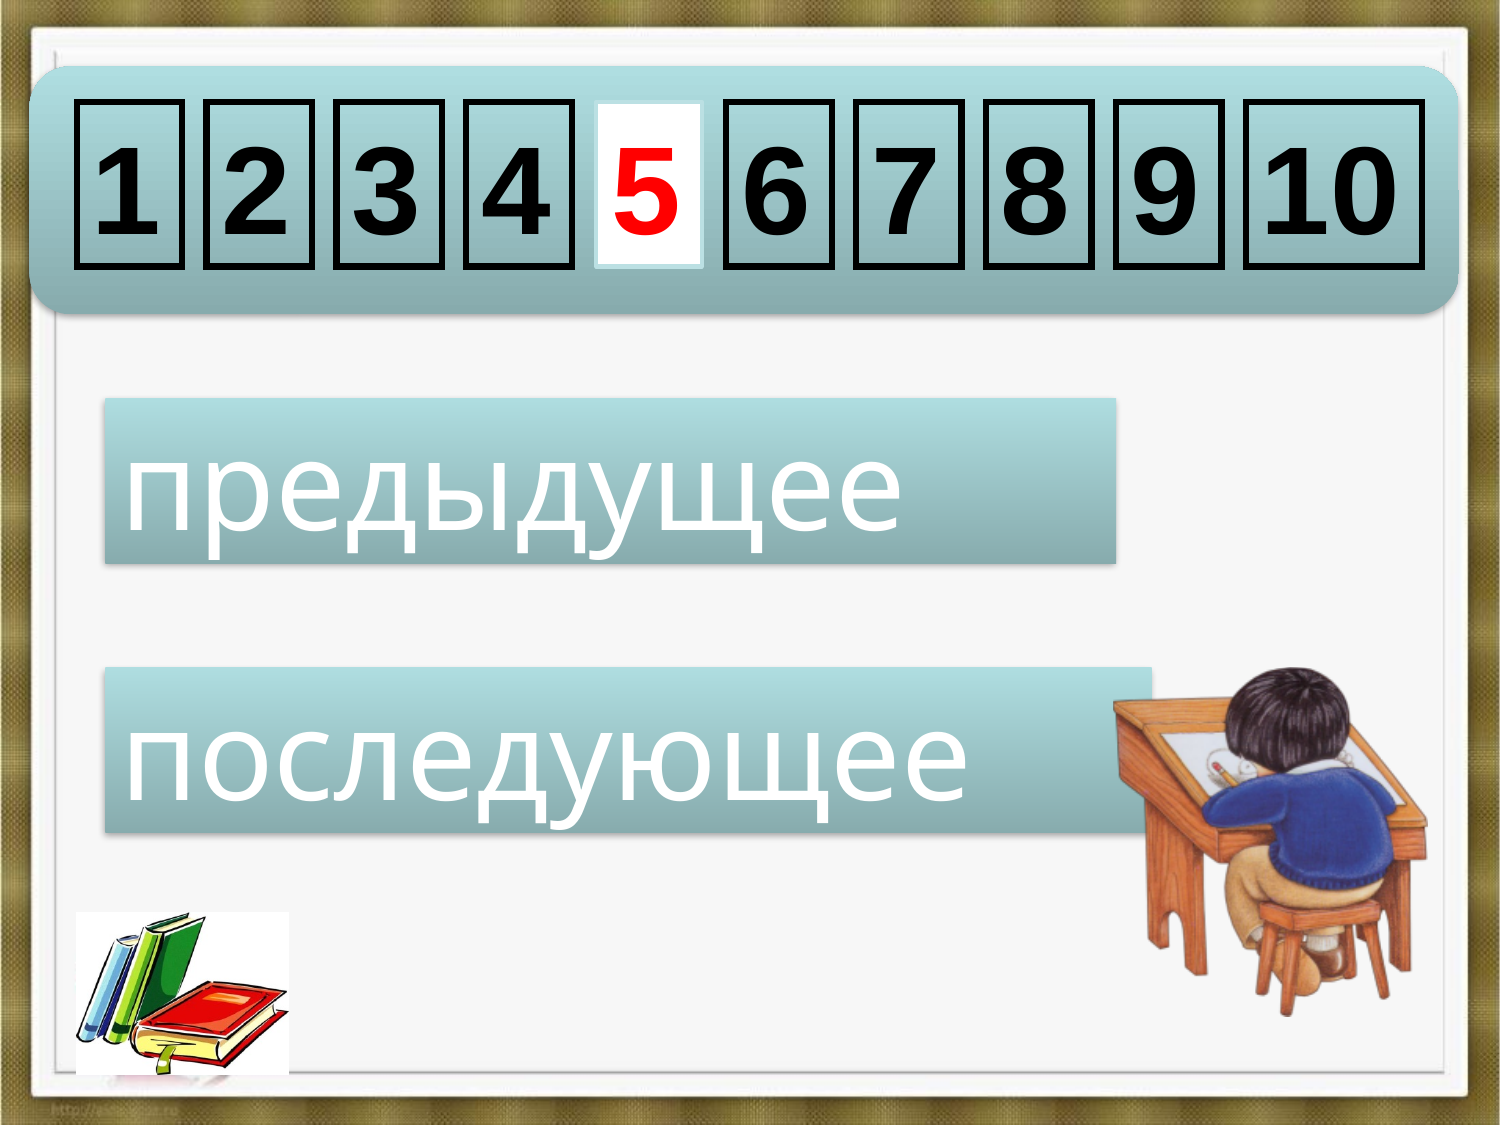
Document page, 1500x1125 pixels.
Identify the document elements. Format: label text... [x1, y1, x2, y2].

text_box последующее [105, 667, 1111, 833]
text_box 2 [206, 101, 312, 267]
text_box 9 [1116, 101, 1222, 267]
text_box 8 [986, 101, 1092, 267]
picture [0, 0, 1500, 1125]
text_box 3 [336, 101, 442, 267]
text_box 10 [1246, 101, 1422, 267]
text_box 5 [594, 100, 704, 269]
text_box [29, 66, 1459, 315]
text_box предыдущее [105, 398, 1117, 564]
text_box 7 [856, 101, 962, 267]
text_box 4 [466, 101, 572, 267]
text_box 6 [726, 101, 832, 267]
text_box 1 [76, 101, 183, 267]
